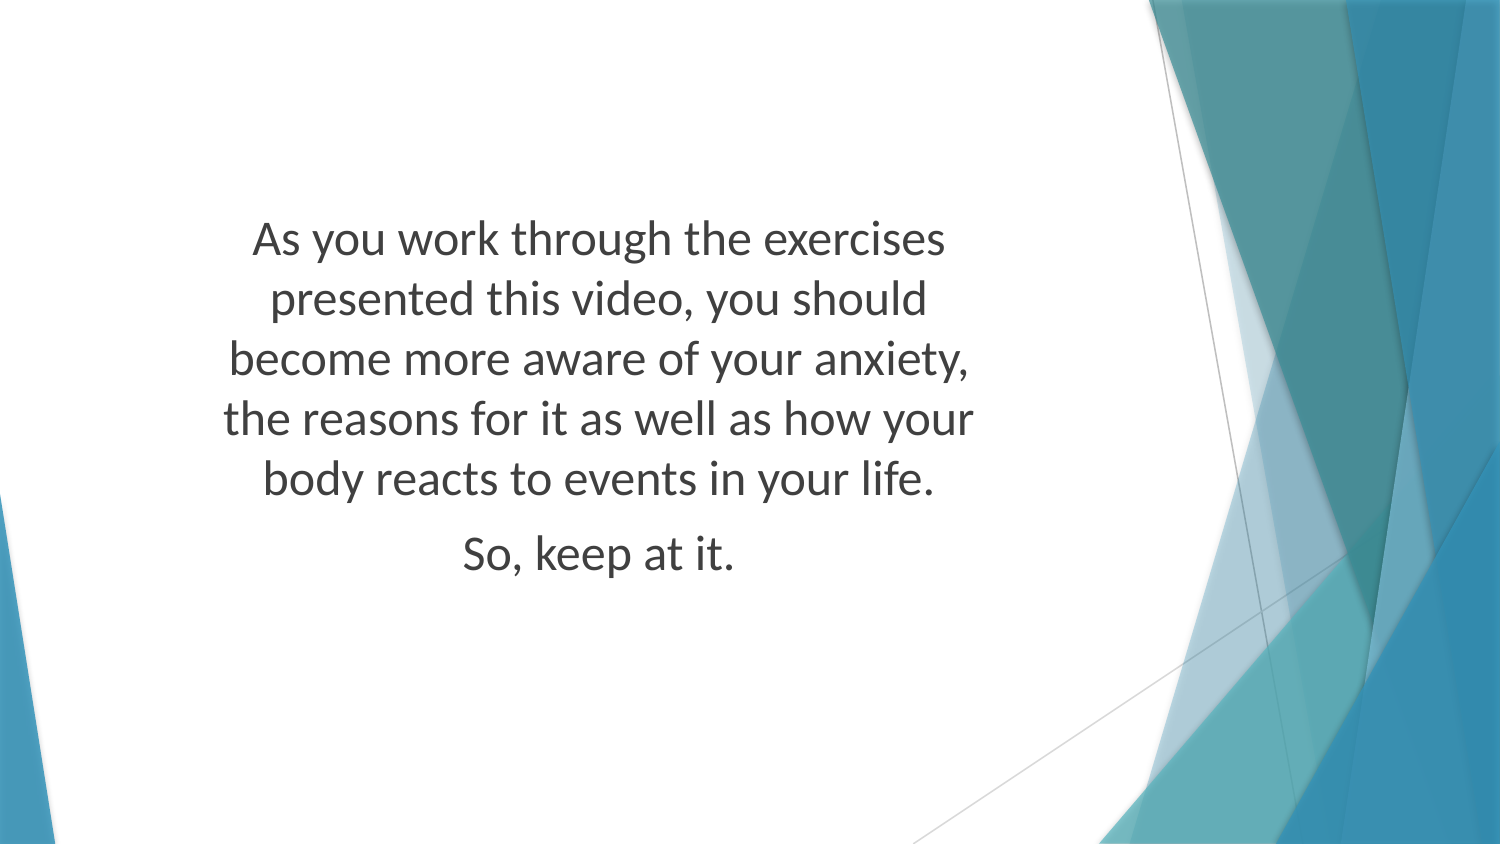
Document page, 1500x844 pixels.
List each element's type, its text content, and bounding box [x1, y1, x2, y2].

list As you work through the exercises presented this video, you should become more aware of your anxiety, the reasons for it as well as how your body reacts to events in your life. So, keep at it. [200, 197, 998, 619]
